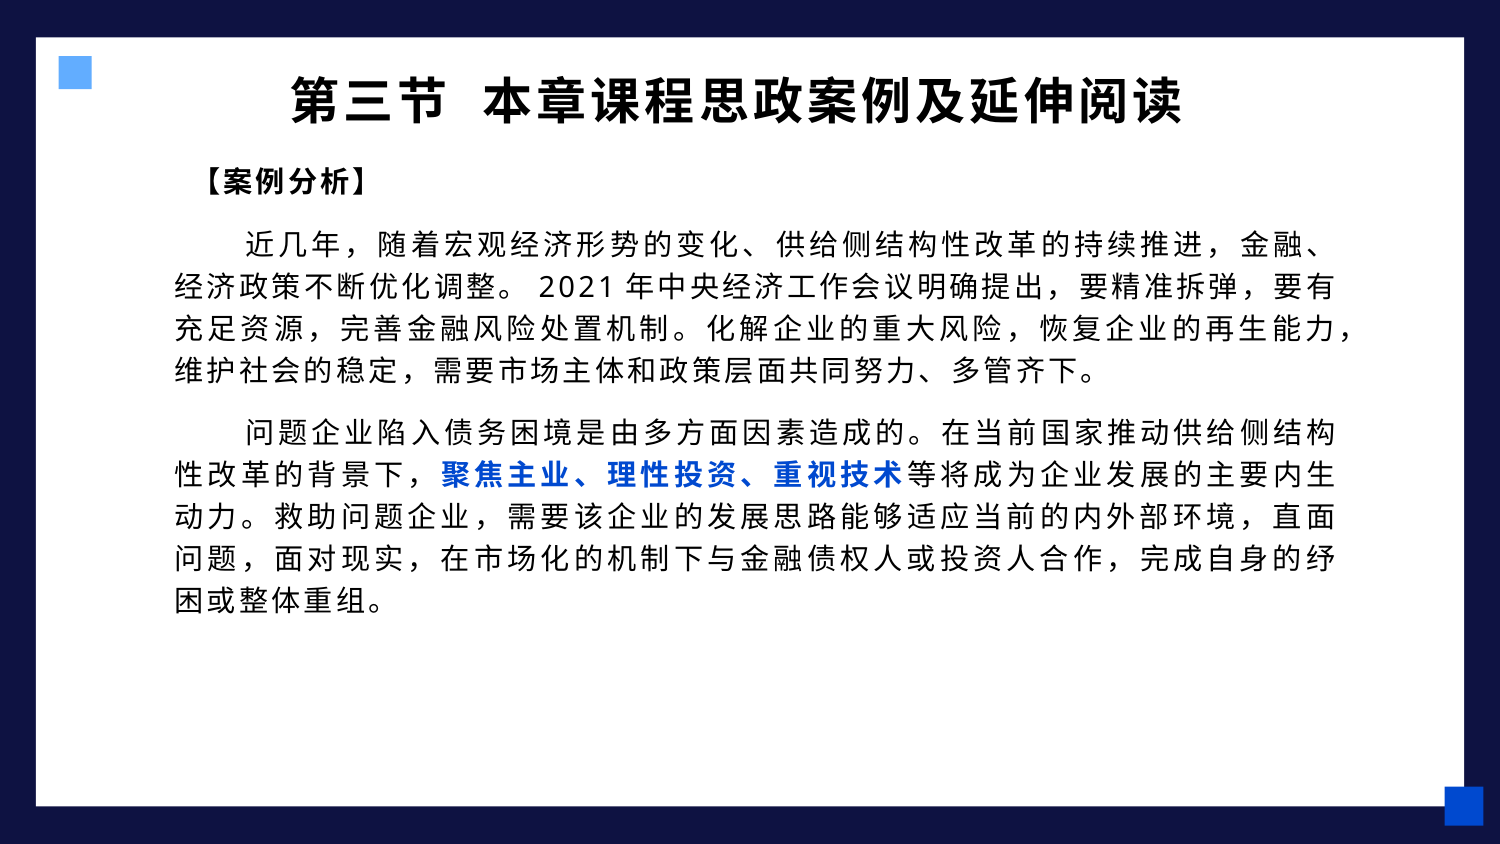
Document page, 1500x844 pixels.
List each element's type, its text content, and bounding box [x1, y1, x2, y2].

list 【案例分析】 近几年，随着宏观经济形势的变化、供给侧结构性改革的持续推进，金融、经济政策不断优化调整。2021年中央经济工作会议明确提出，要精准拆弹，要有充足资源，完善金融风险处置机制。化解企业的重大风险，恢复企业的再生能力，维护社会的稳定，需要市场主体和政策层面共同努力、多管齐下。 问题企业陷入债务困境是由多方面因素造成的。在当前国家推动供给侧结构性改革的背景下，聚焦主业、理性投资、重视技术等将成为企业发展的主要内生动力。救助问题企业，需要该企业的发展思路能够适应当前的内外部环境，直面问题，面对现实，在市场化的机制下与金融债权人或投资人合作，完成自身的纾困或整体重组。 [157, 156, 1353, 581]
title 第三节 本章课程思政案例及延伸阅读 [141, 48, 1327, 138]
